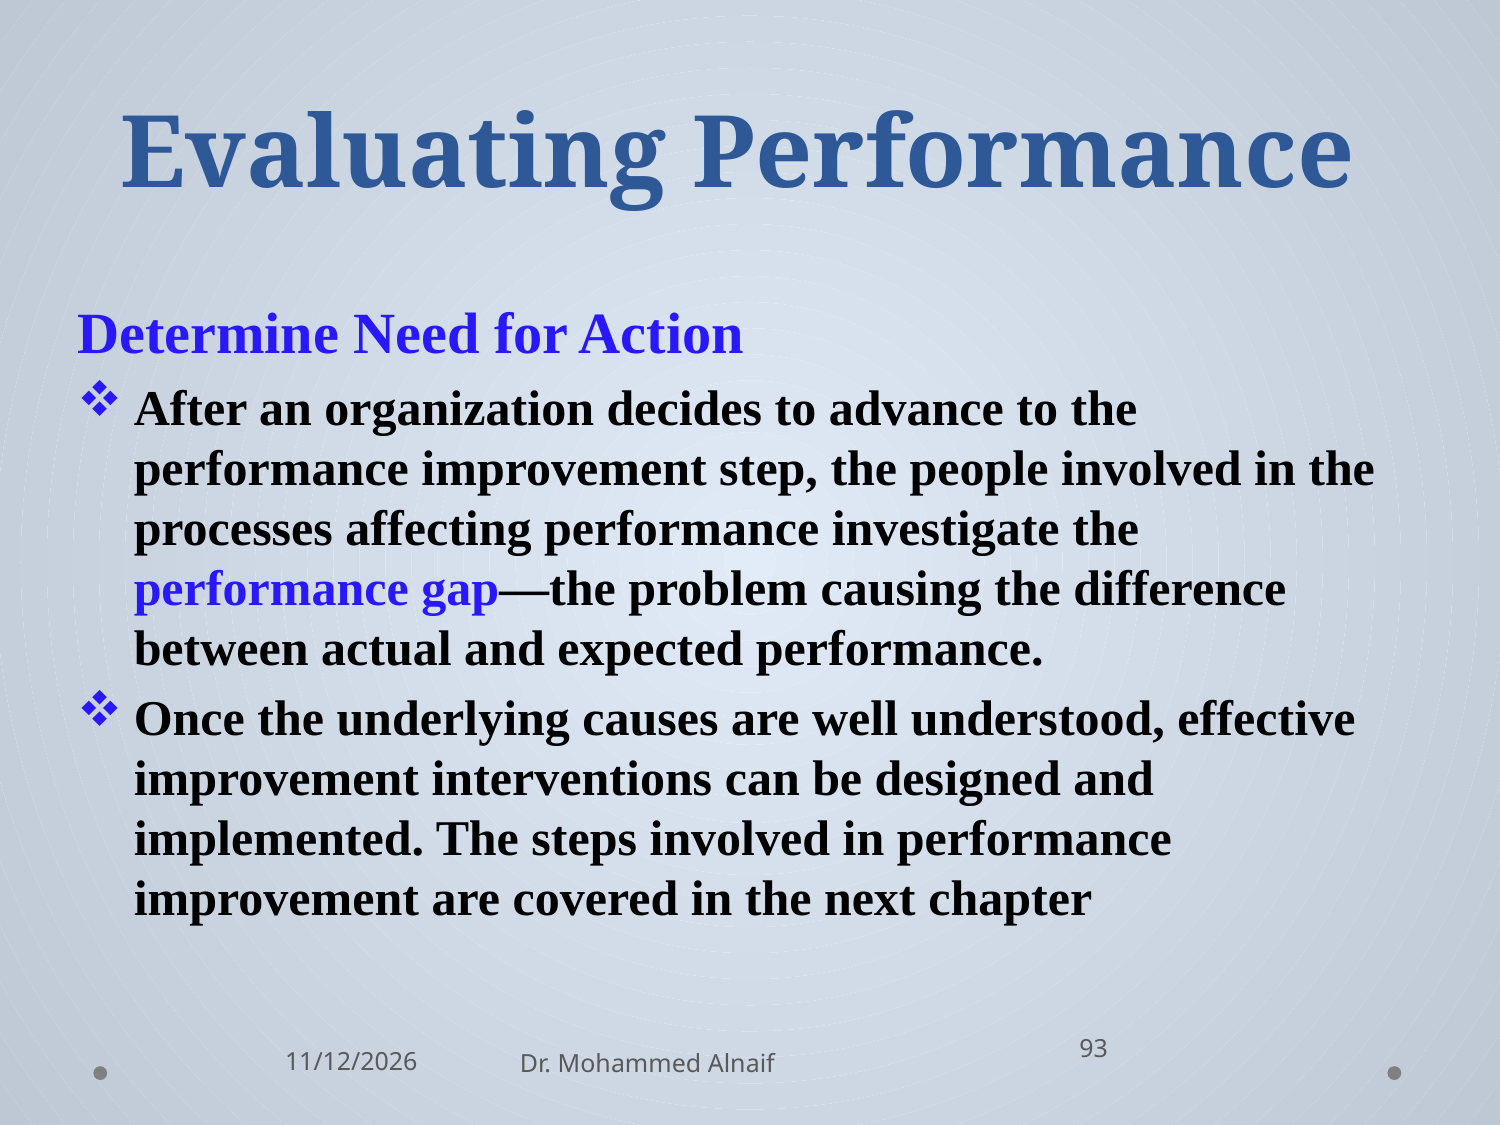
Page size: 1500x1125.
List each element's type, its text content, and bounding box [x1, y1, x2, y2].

footer Dr. Mohammed Alnaif [512, 1025, 988, 1100]
subtitle Determine Need for Action After an organization decides to advance to the performance improvement step, the people involved in the processes affecting performance investigate the performance gap—the problem causing the difference between actual and expected performance. Once the underlying causes are well understood, effective improvement interventions can be designed and implemented. The steps involved in performance improvement are covered in the next chapter [62, 287, 1425, 1013]
title Evaluating Performance [99, 50, 1376, 216]
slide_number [75, 1025, 425, 1100]
slide_number 93 [1074, 1012, 1425, 1088]
